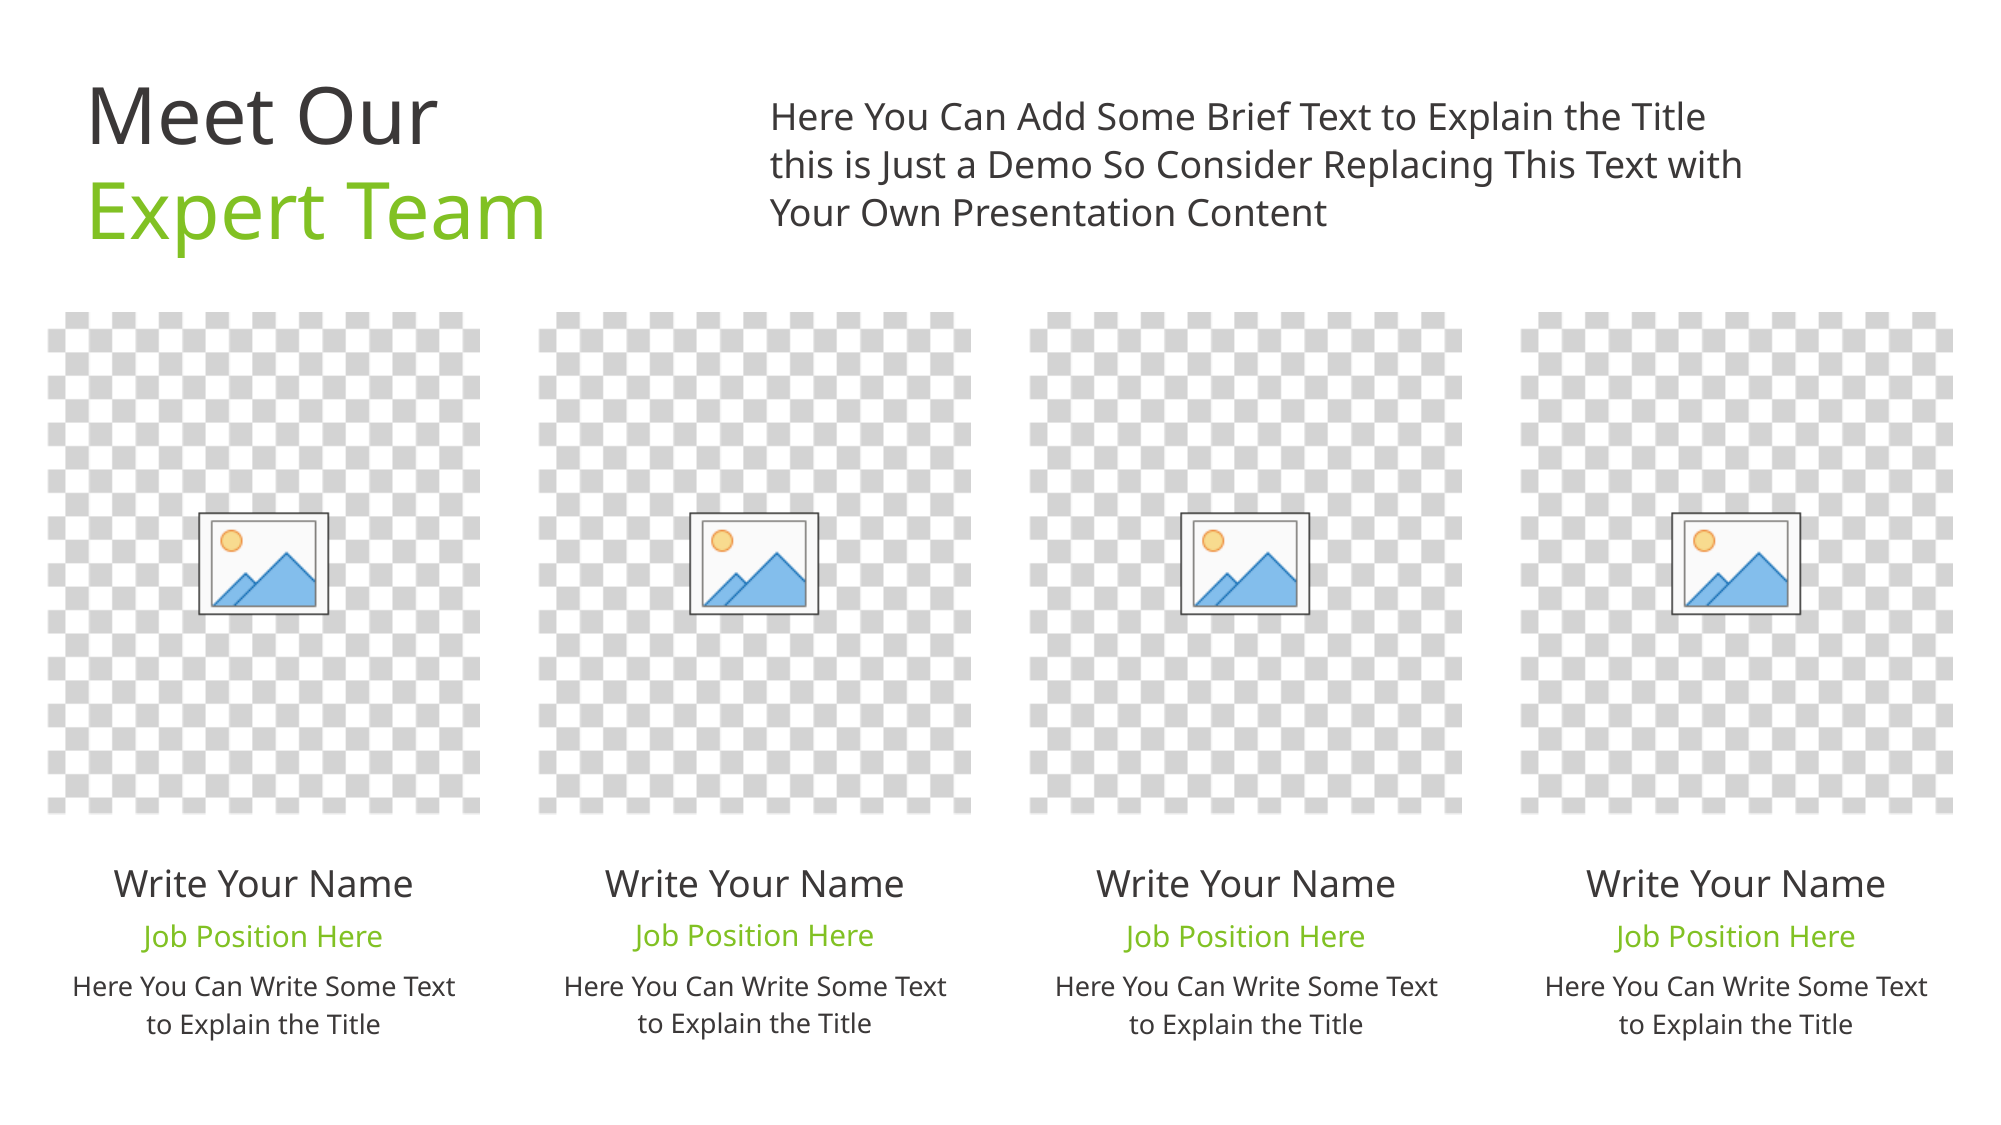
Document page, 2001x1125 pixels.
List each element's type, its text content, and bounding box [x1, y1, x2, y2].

text_box Here You Can Add Some Brief Text to Explain the Title this is Just a Demo So Consider Replacing This Text with Your Own Presentation Content [755, 82, 1900, 241]
picture [1520, 312, 1953, 815]
text_box Job Position Here [1111, 909, 1382, 961]
text_box Job Position Here [128, 909, 399, 961]
text_box Write Your Name [98, 852, 429, 913]
text_box Here You Can Write Some Text to Explain the Title [509, 956, 1001, 1047]
picture [47, 312, 480, 815]
text_box [0, 824, 2000, 1125]
text_box Here You Can Write Some Text to Explain the Title [1001, 957, 1491, 1047]
picture [538, 312, 971, 815]
text_box Here You Can Write Some Text to Explain the Title [18, 957, 509, 1047]
text_box Job Position Here [1601, 909, 1872, 961]
text_box Write Your Name [1571, 852, 1902, 913]
text_box Write Your Name [589, 852, 921, 912]
text_box Write Your Name [1081, 852, 1412, 913]
text_box Job Position Here [620, 909, 890, 960]
text_box Meet Our Expert Team [70, 57, 667, 263]
picture [1029, 312, 1462, 815]
text_box Here You Can Write Some Text to Explain the Title [1491, 957, 1982, 1047]
